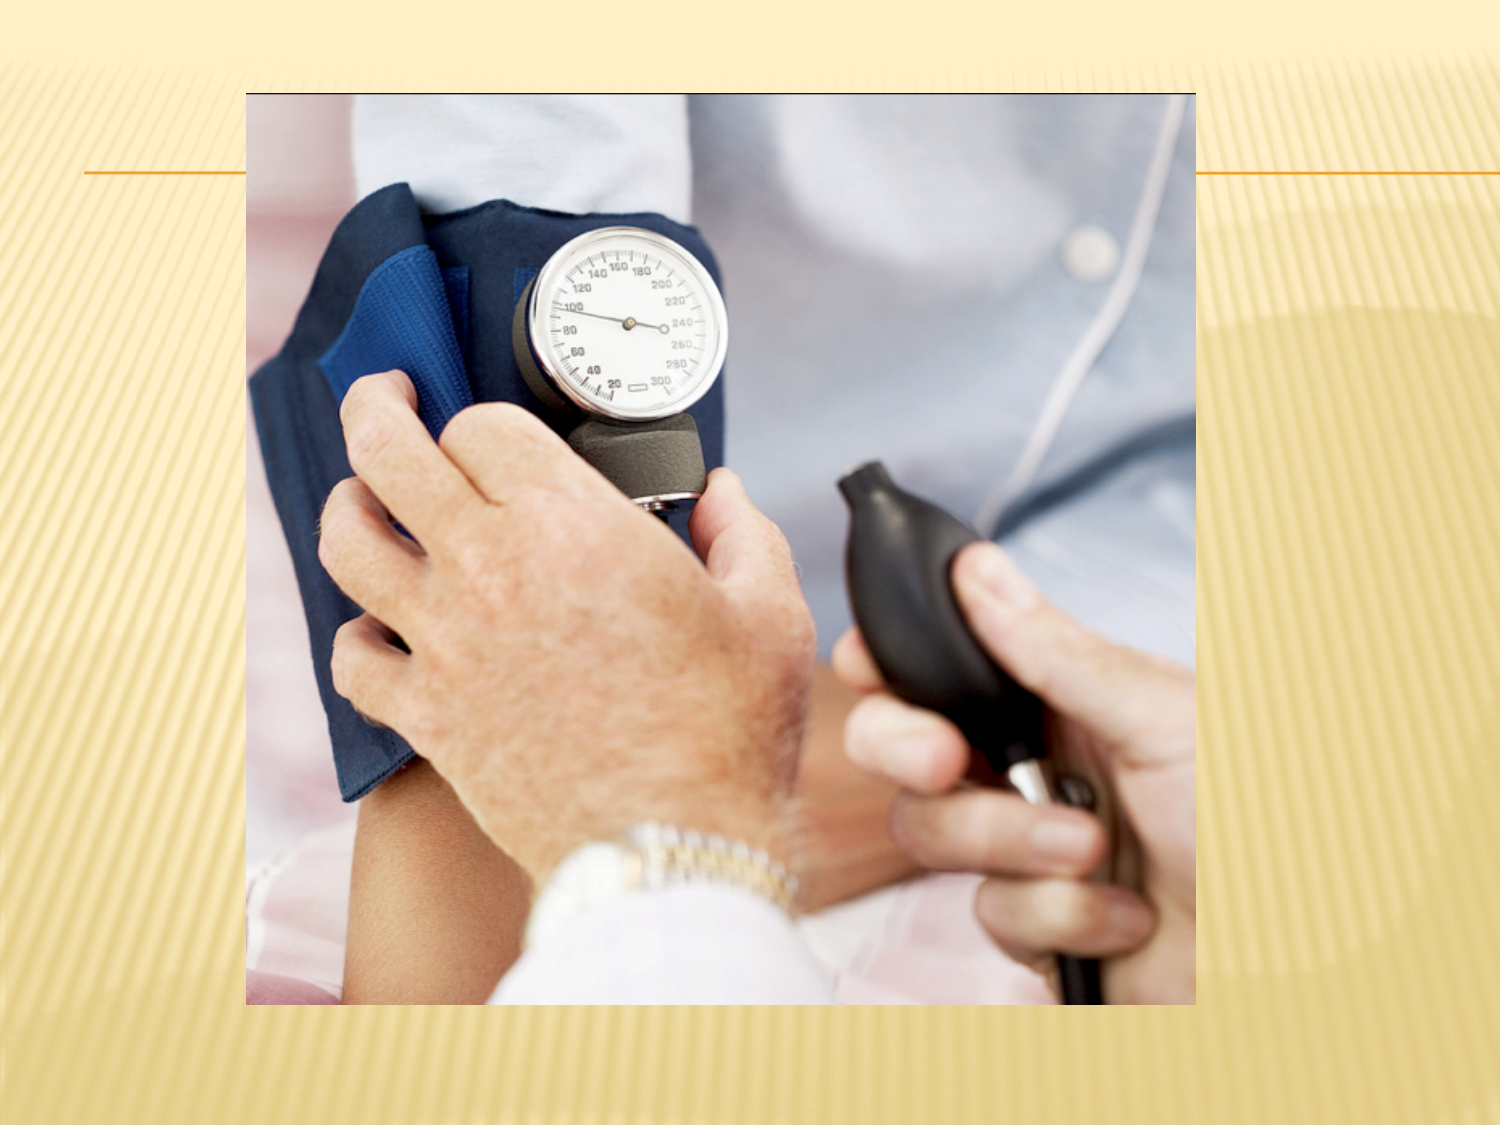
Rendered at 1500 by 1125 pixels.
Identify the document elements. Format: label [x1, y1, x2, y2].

list [245, 93, 1196, 1006]
